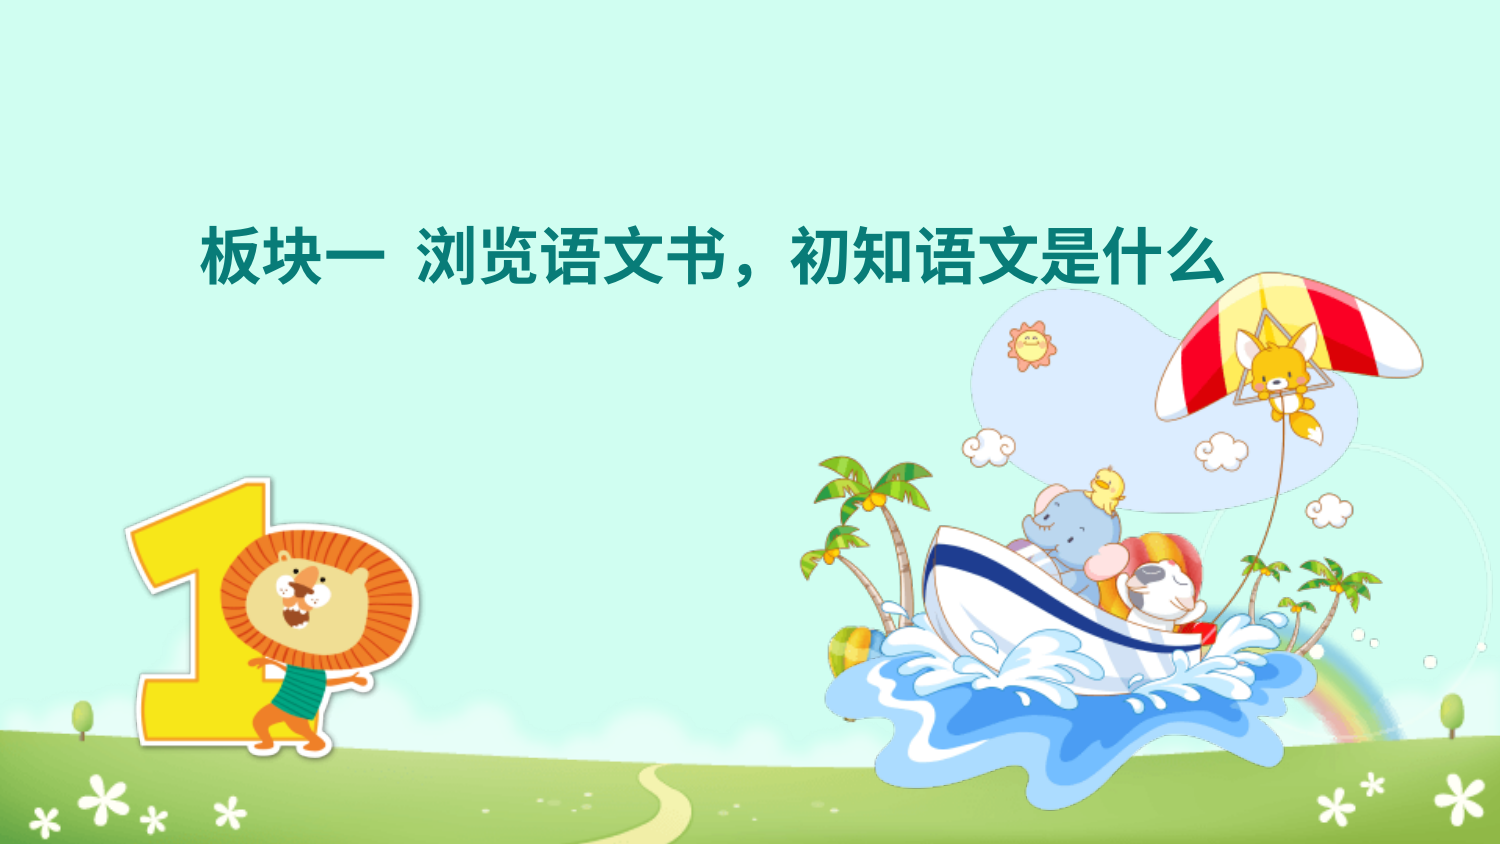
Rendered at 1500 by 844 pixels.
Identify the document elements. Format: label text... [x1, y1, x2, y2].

picture [0, 86, 1500, 844]
text_box 板块一 浏览语文书，初知语文是什么 [187, 211, 755, 298]
